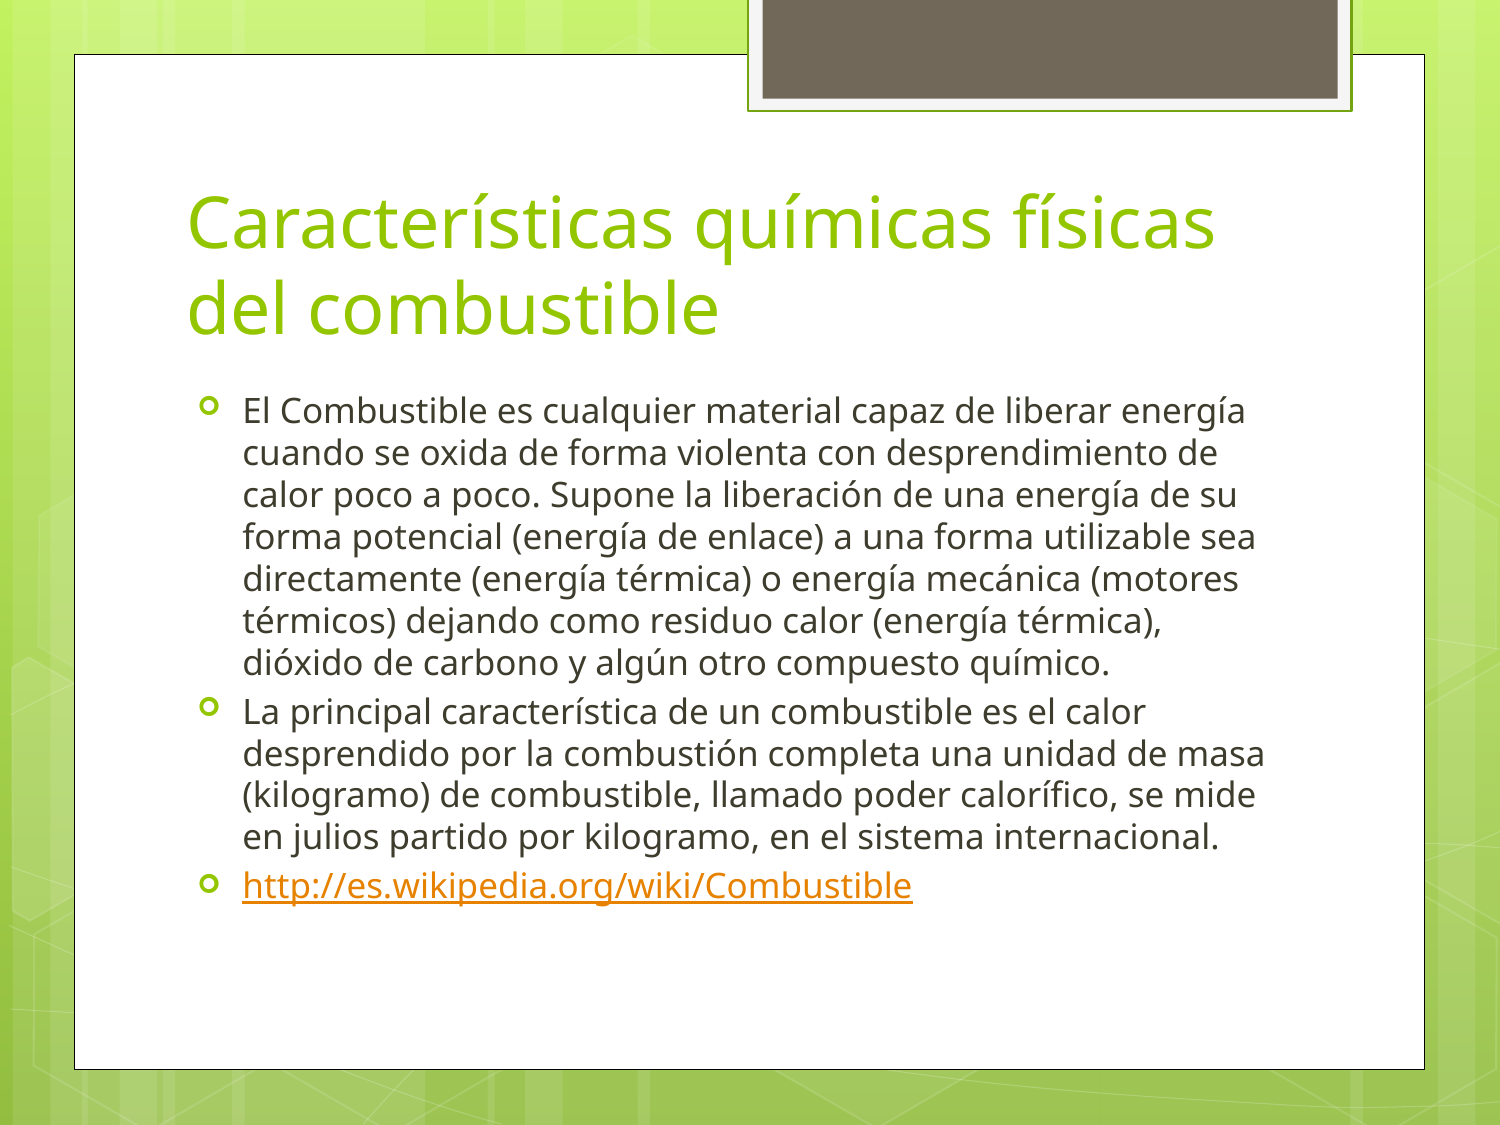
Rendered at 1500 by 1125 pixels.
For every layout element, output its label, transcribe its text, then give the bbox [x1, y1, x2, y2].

title Características químicas físicas del combustible [171, 168, 1324, 357]
list El Combustible es cualquier material capaz de liberar energía cuando se oxida de forma violenta con desprendimiento de calor poco a poco. Supone la liberación de una energía de su forma potencial (energía de enlace) a una forma utilizable sea directamente (energía térmica) o energía mecánica (motores térmicos) dejando como residuo calor (energía térmica), dióxido de carbono y algún otro compuesto químico. La principal característica de un combustible es el calor desprendido por la combustión completa una unidad de masa (kilogramo) de combustible, llamado poder calorífico, se mide en julios partido por kilogramo, en el sistema internacional. http://es.wikipedia.org/wiki/Combustible [171, 381, 1283, 957]
